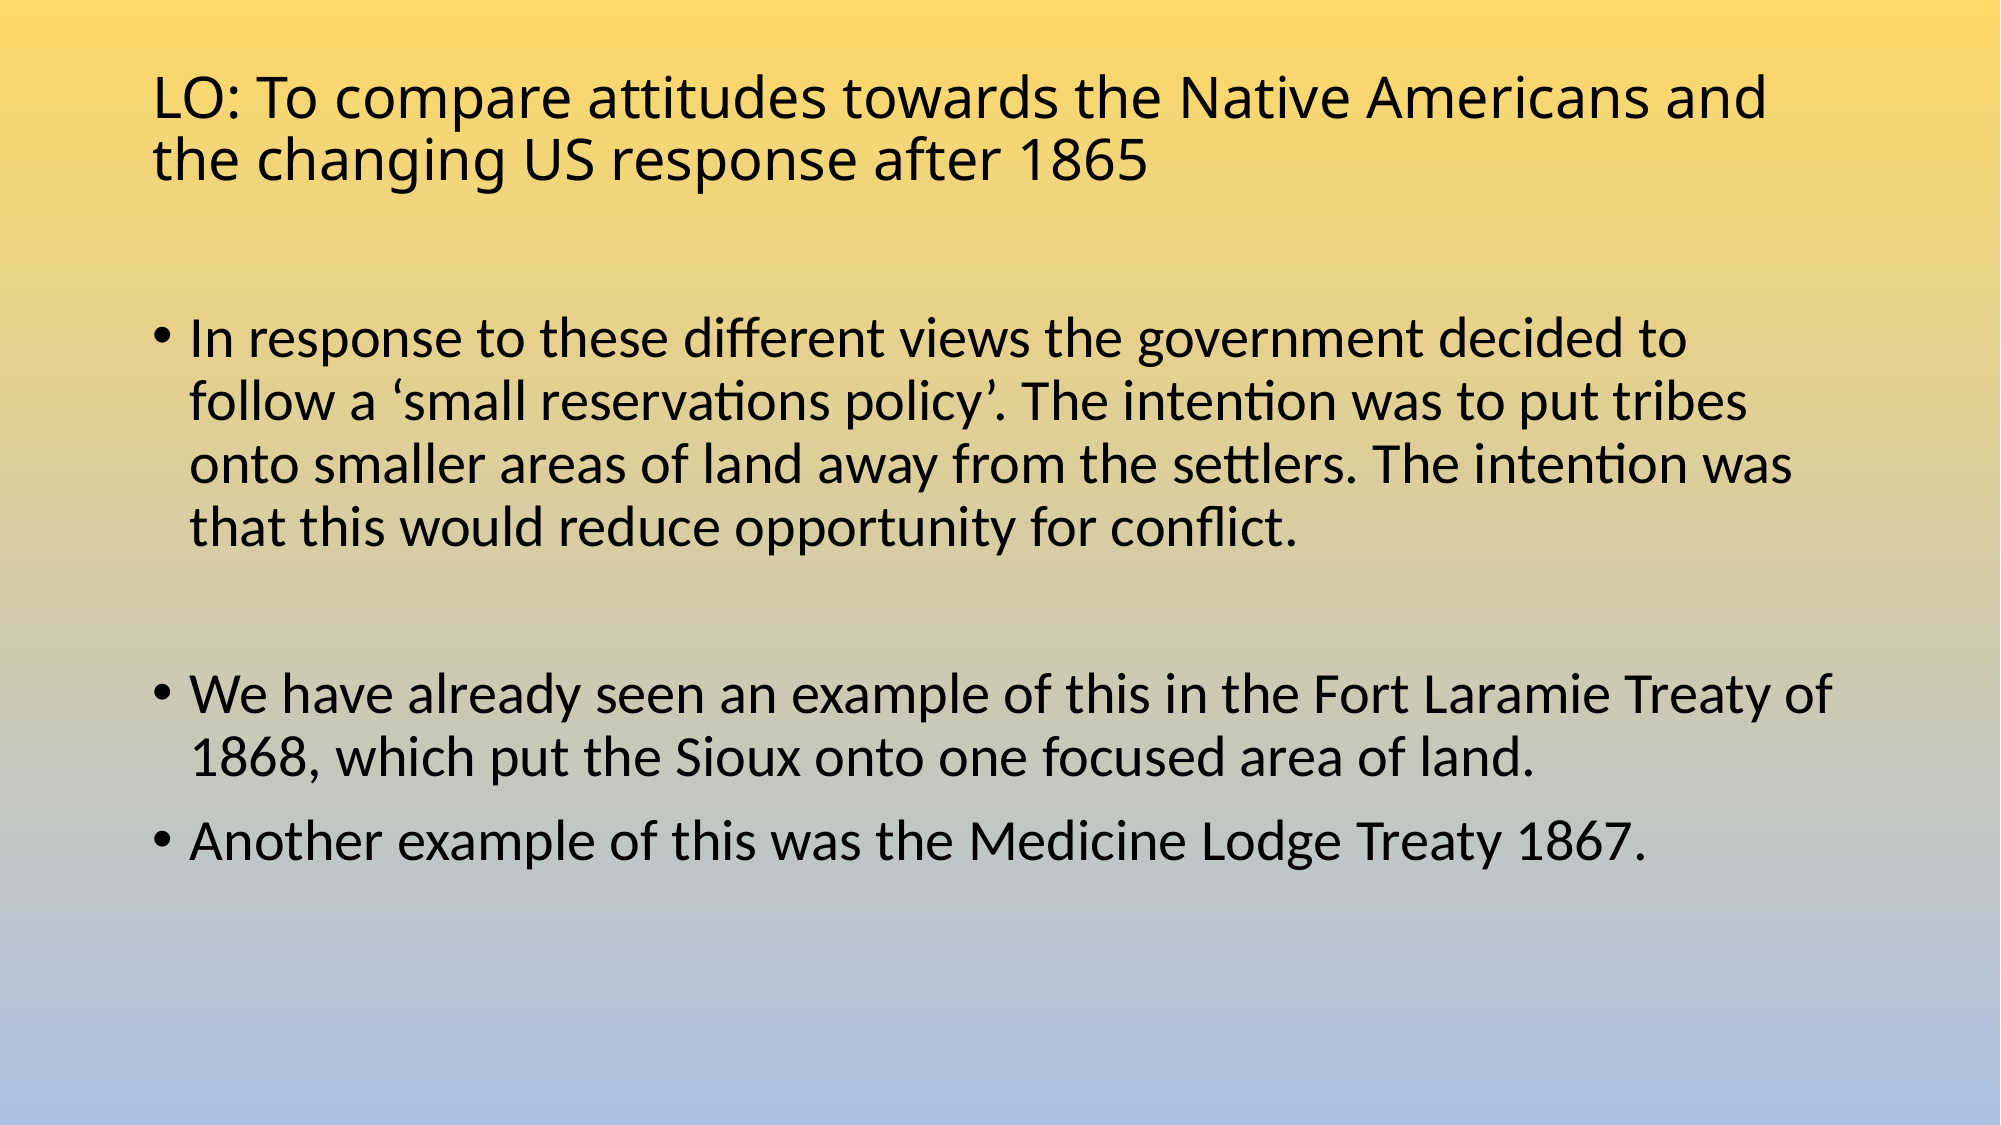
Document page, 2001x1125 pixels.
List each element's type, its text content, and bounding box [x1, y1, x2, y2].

list In response to these different views the government decided to follow a ‘small reservations policy’. The intention was to put tribes onto smaller areas of land away from the settlers. The intention was that this would reduce opportunity for conflict. We have already seen an example of this in the Fort Laramie Treaty of 1868, which put the Sioux onto one focused area of land. Another example of this was the Medicine Lodge Treaty 1867. [137, 299, 1863, 1014]
title LO: To compare attitudes towards the Native Americans and the changing US response after 1865 [137, 59, 1863, 278]
